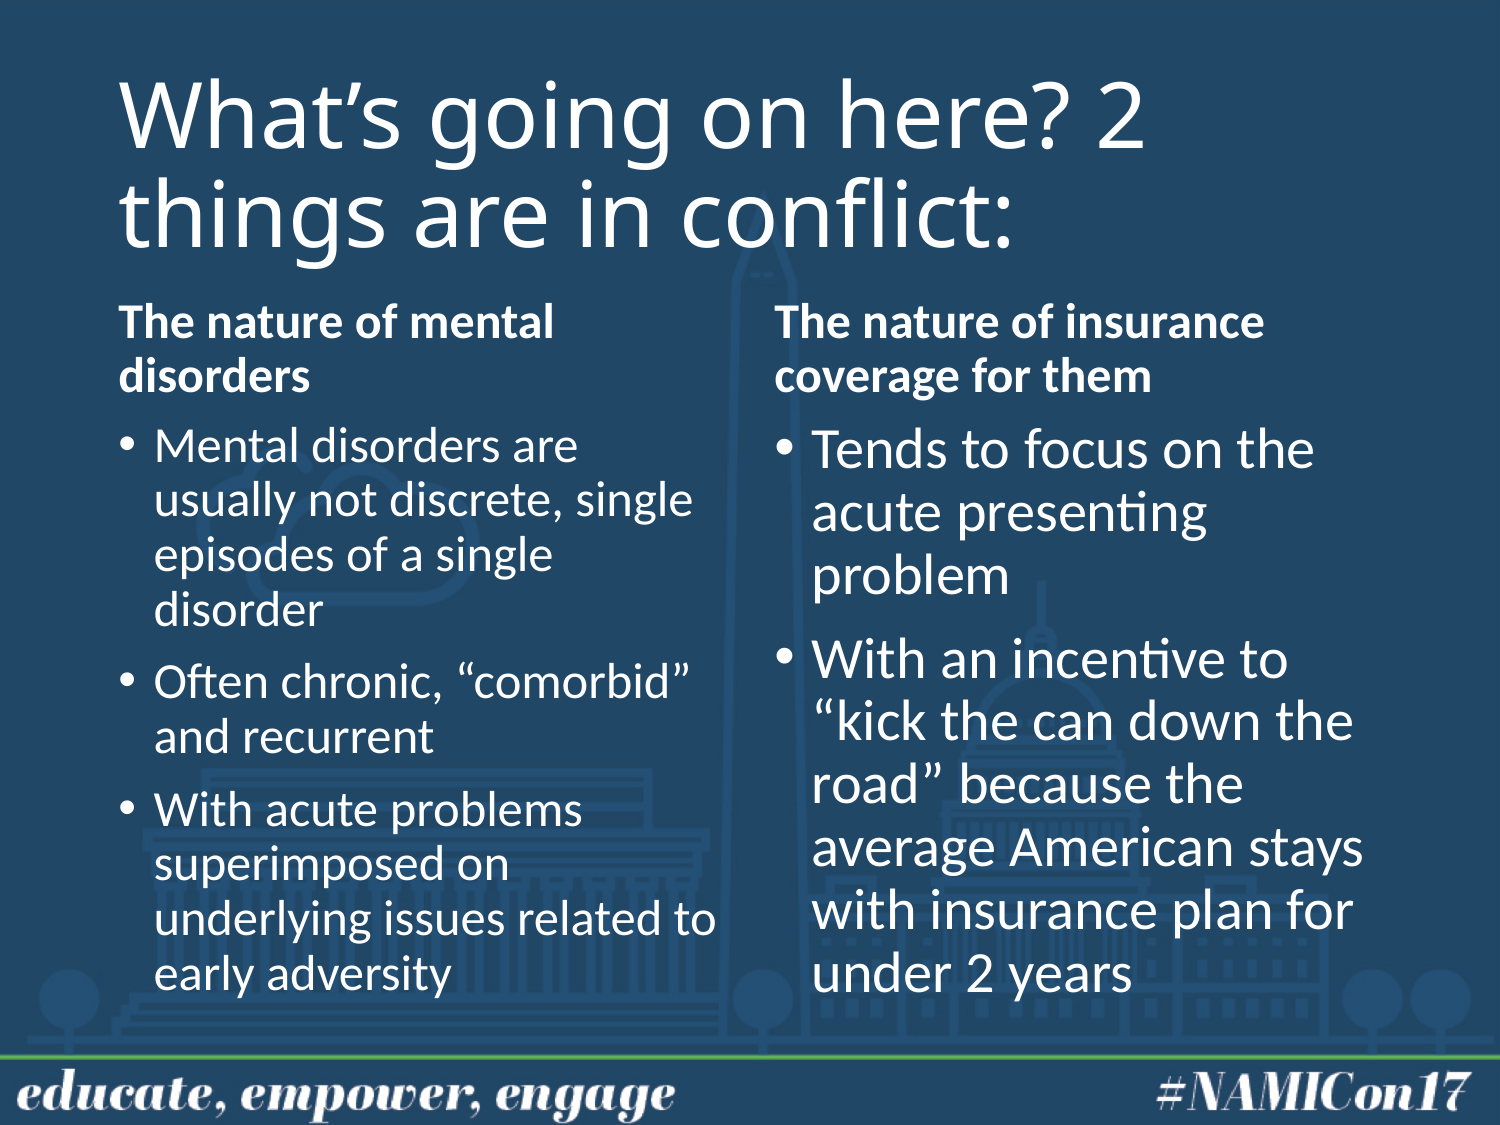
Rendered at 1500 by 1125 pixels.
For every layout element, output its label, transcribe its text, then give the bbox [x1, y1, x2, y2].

list The nature of mental disorders [103, 275, 738, 410]
title What’s going on here? 2 things are in conflict: [103, 59, 1398, 278]
list The nature of insurance coverage for them [759, 275, 1398, 410]
list Mental disorders are usually not discrete, single episodes of a single disorder Often chronic, “comorbid” and recurrent With acute problems superimposed on underlying issues related to early adversity [103, 410, 738, 1016]
picture [0, 0, 1500, 1125]
list Tends to focus on the acute presenting problem With an incentive to “kick the can down the road” because the average American stays with insurance plan for under 2 years [759, 410, 1398, 1016]
